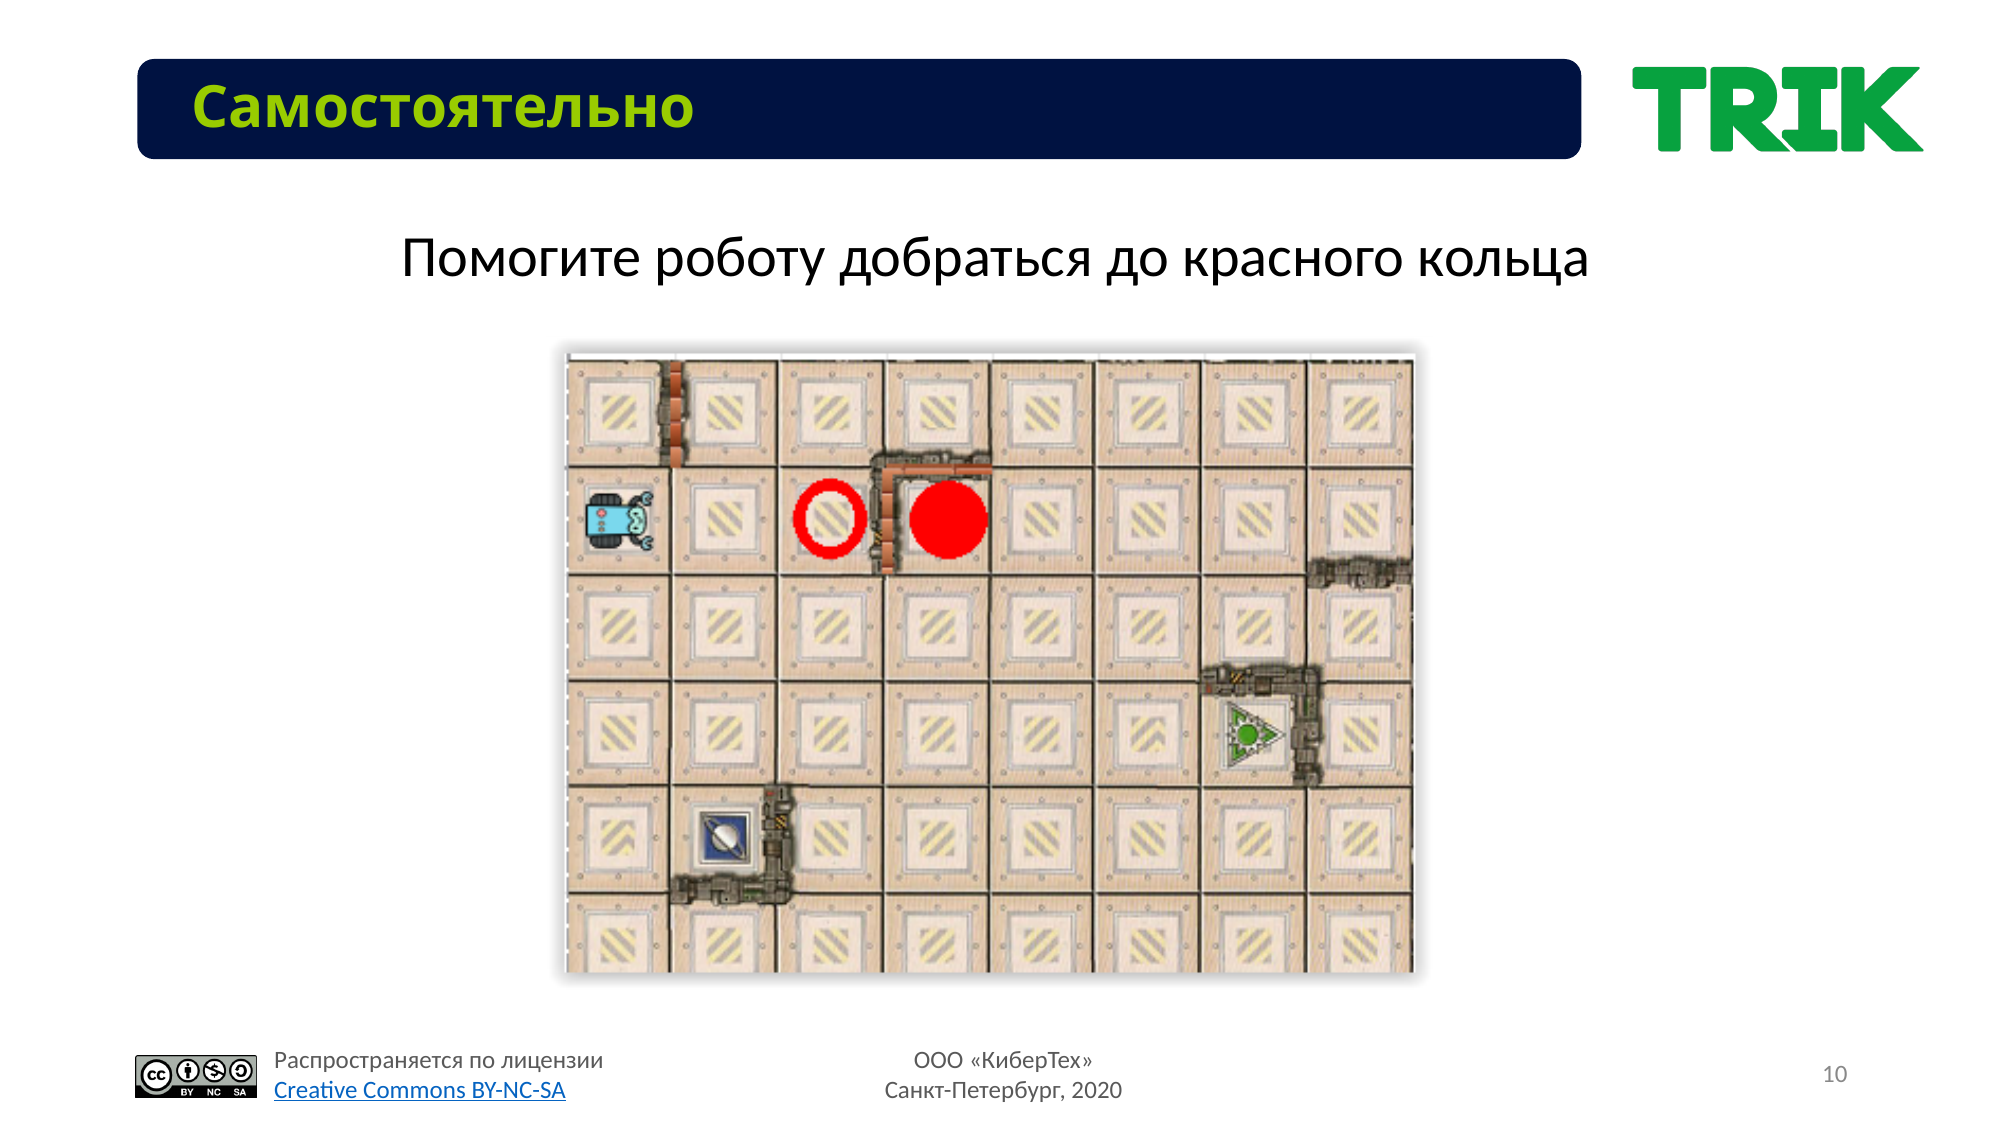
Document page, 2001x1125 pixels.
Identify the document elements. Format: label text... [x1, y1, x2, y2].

text_box 10 [1412, 1042, 1863, 1103]
text_box Самостоятельно [177, 70, 1530, 171]
picture [1631, 64, 1924, 154]
text_box Помогите роботу добраться до красного кольца [386, 210, 1614, 296]
picture [135, 1055, 257, 1098]
picture [545, 335, 1433, 990]
